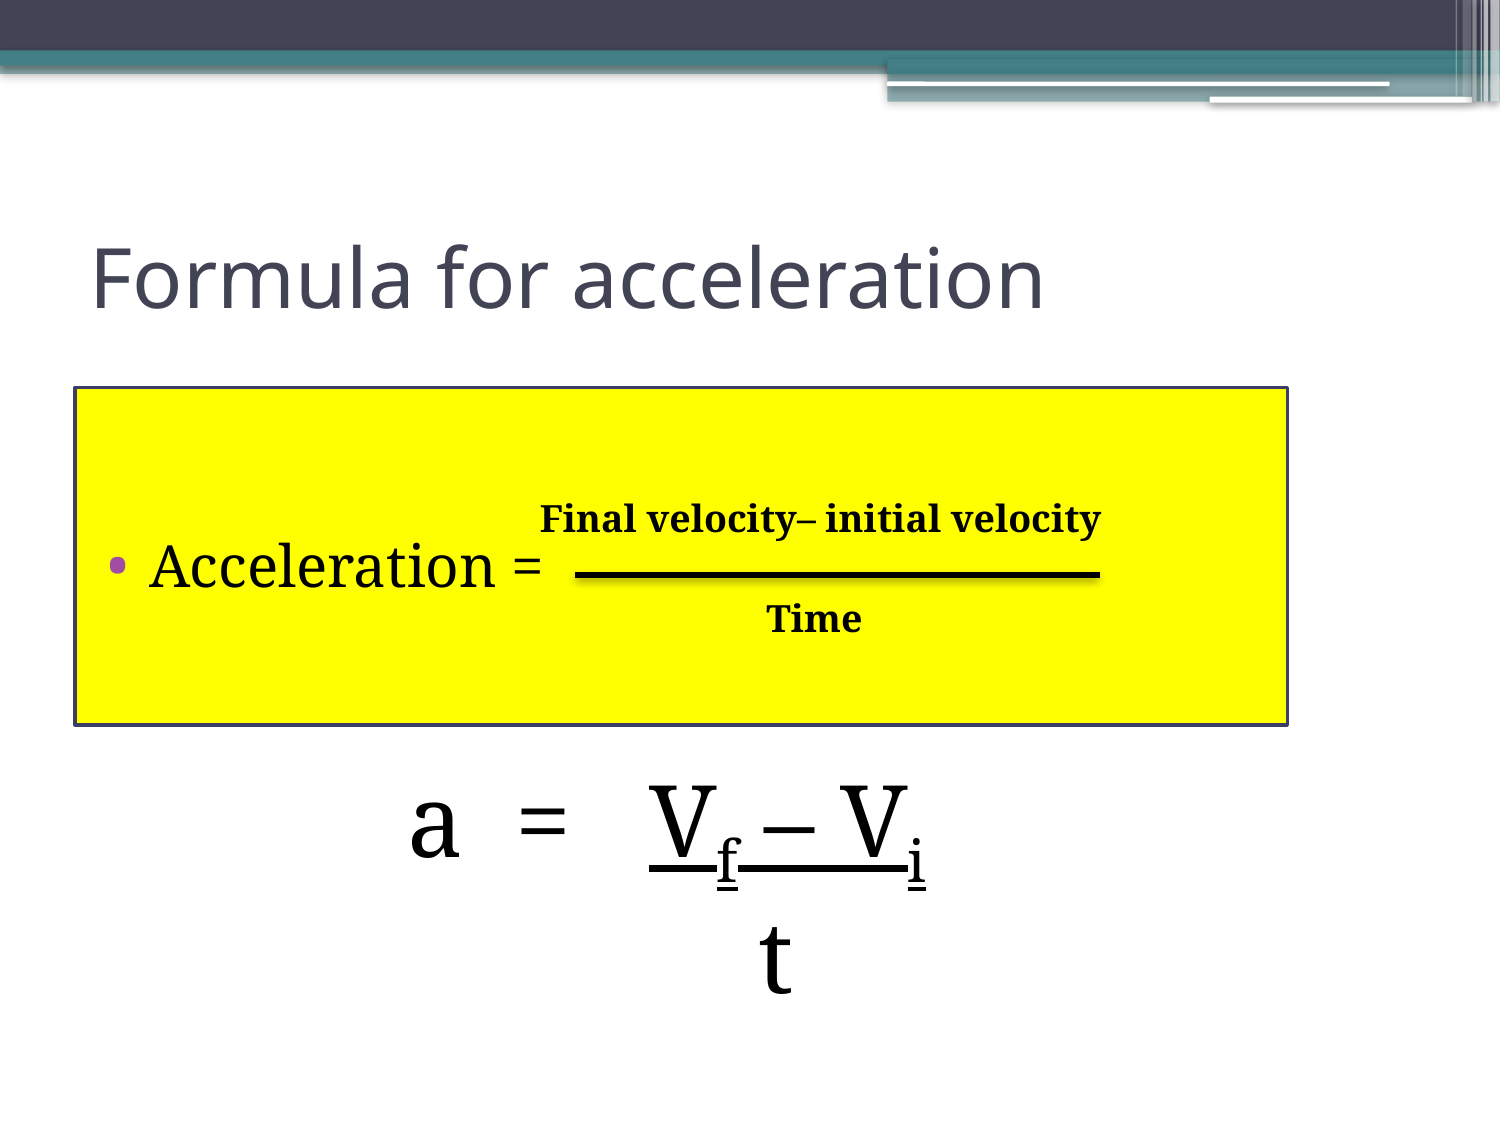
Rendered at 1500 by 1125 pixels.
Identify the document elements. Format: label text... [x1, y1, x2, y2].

text_box Time [751, 587, 878, 648]
title Formula for acceleration [75, 187, 1425, 363]
list Acceleration = [75, 368, 1425, 1079]
text_box a = Vf – Vi t [392, 750, 942, 1022]
text_box Final velocity– initial velocity [525, 487, 1163, 548]
